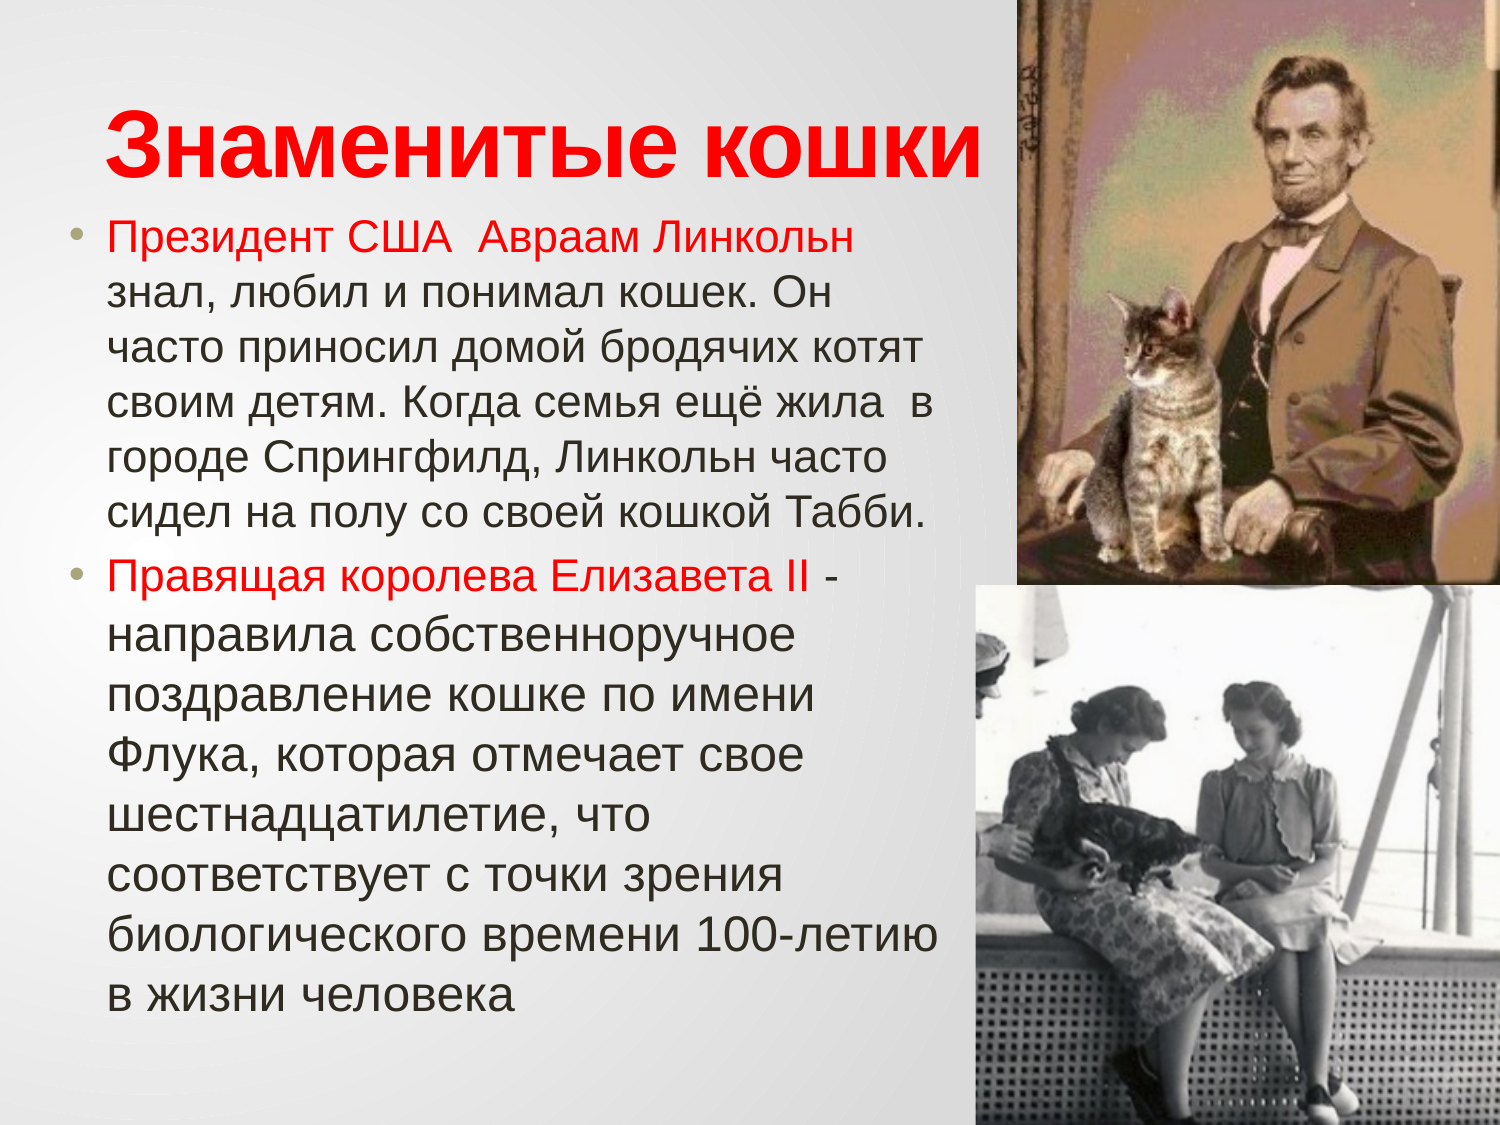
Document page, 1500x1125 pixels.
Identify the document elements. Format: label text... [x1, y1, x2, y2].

list Президент США Авраам Линкольн знал, любил и понимал кошек. Он часто приносил домой бродячих котят своим детям. Когда семья ещё жила в городе Спрингфилд, Линкольн часто сидел на полу со своей кошкой Табби. Правящая королева Елизавета II - направила собственноручное поздравление кошке по имени Флука, которая отмечает свое шестнадцатилетие, что соответствует с точки зрения биологического времени 100-летию в жизни человека [35, 199, 973, 1125]
title Знаменитые кошки [35, 45, 1014, 233]
picture [974, 0, 1500, 1125]
